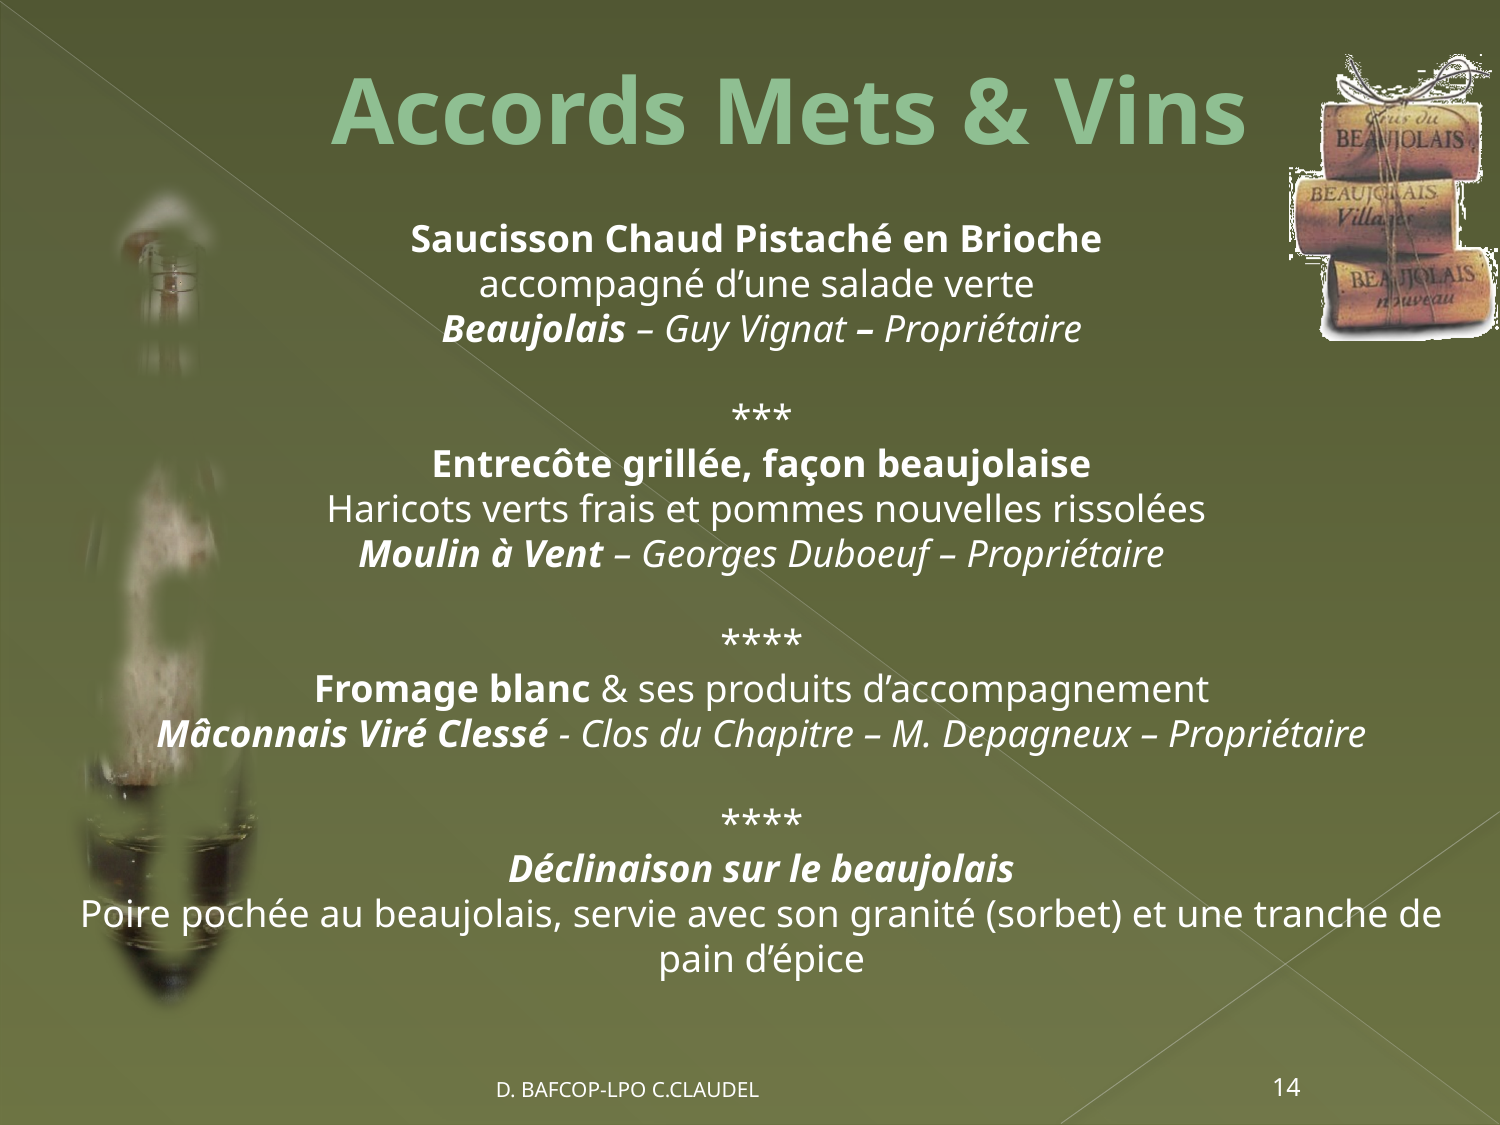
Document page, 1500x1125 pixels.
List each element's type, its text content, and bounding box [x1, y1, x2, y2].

slide_number 14 [1245, 1078, 1328, 1113]
title Accords Mets & Vins [75, 43, 1425, 173]
picture [41, 172, 293, 1024]
footer D. BAFCOP-LPO C.CLAUDEL [75, 1078, 774, 1113]
picture [1289, 54, 1500, 341]
text_box Saucisson Chaud Pistaché en Brioche accompagné d’une salade verte Beaujolais – Guy Vignat – Propriétaire *** Entrecôte grillée, façon beaujolaise Haricots verts frais et pommes nouvelles rissolées Moulin à Vent – Georges Duboeuf – Propriétaire **** Fromage blanc & ses produits d’accompagnement Mâconnais Viré Clessé - Clos du Chapitre – M. Depagneux – Propriétaire **** Déclinaison sur le beaujolais Poire pochée au beaujolais, servie avec son granité (sorbet) et une tranche de pain d’épice [64, 208, 1459, 1078]
